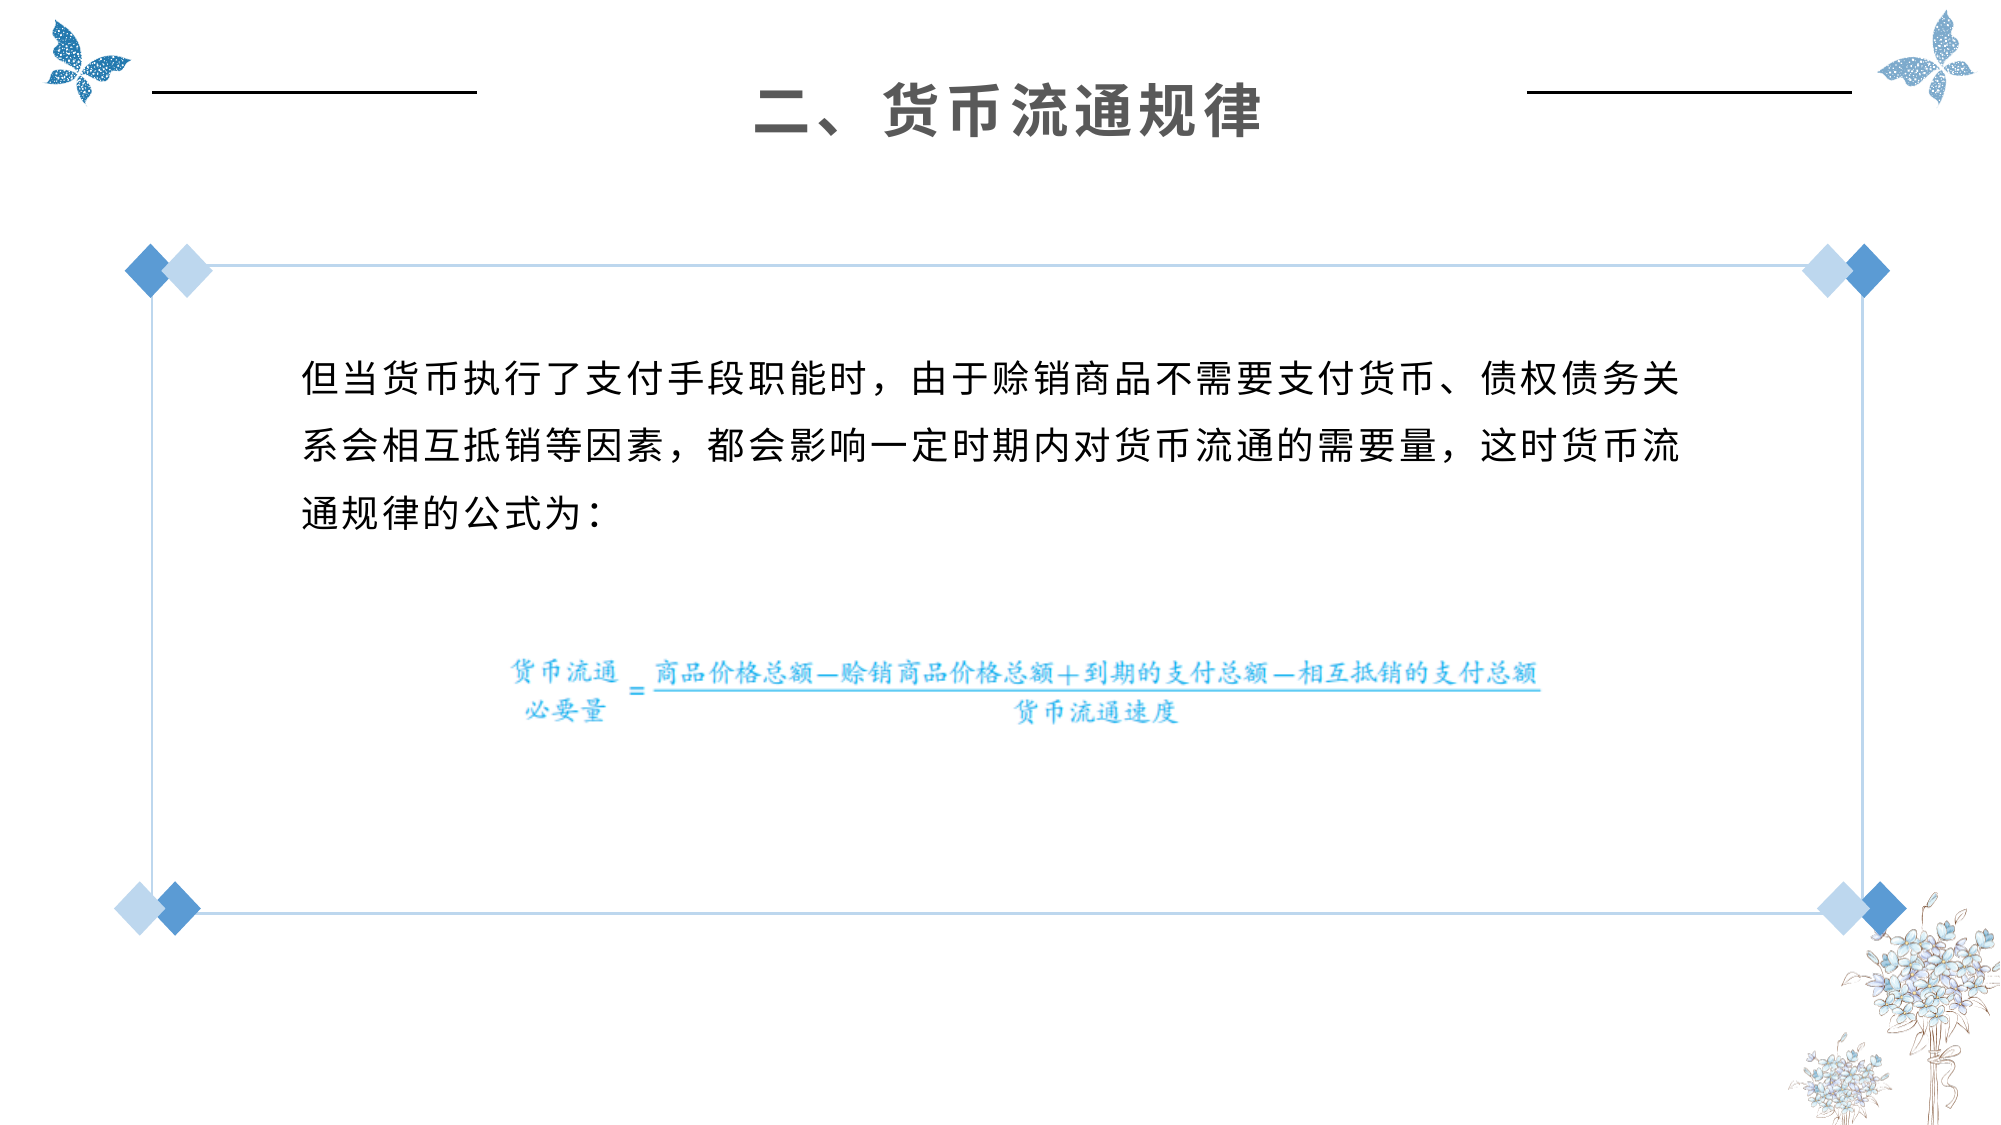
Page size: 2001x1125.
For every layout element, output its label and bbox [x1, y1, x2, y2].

text_box [151, 66, 1852, 153]
picture [1788, 892, 2000, 1125]
text_box [289, 326, 1696, 742]
text_box [114, 243, 1907, 936]
